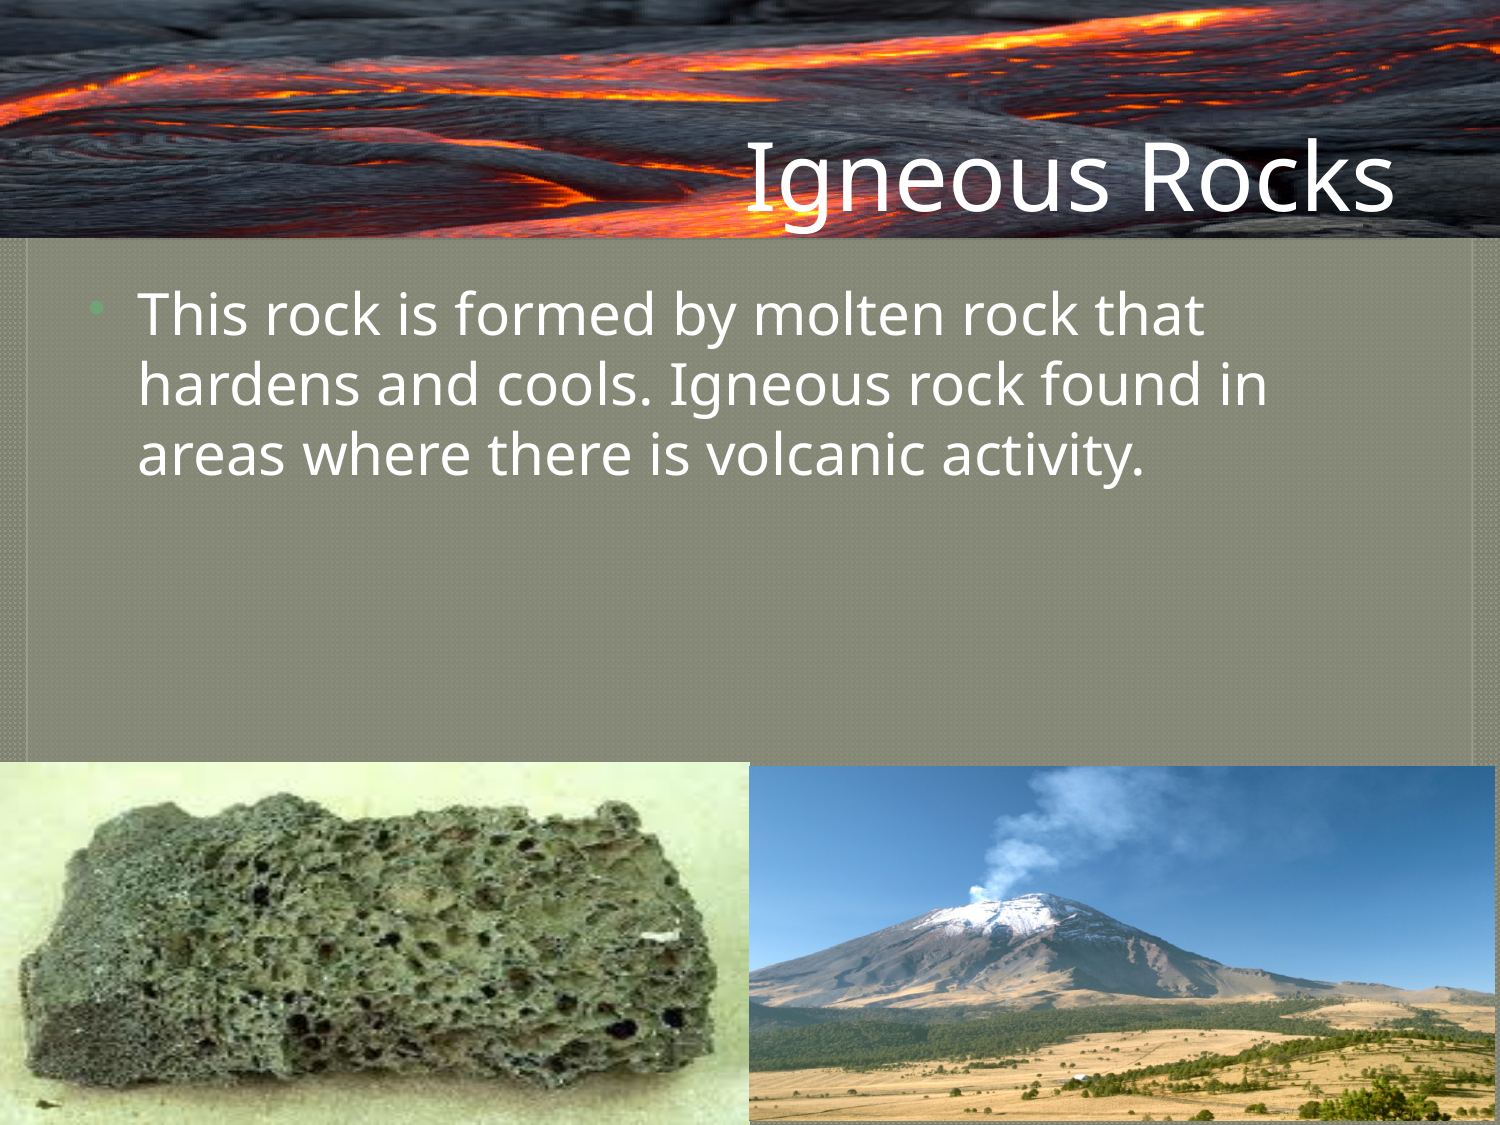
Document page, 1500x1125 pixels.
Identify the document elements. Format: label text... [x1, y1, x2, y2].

list This rock is formed by molten rock that hardens and cools. Igneous rock found in areas where there is volcanic activity. [75, 270, 1425, 765]
picture [0, 0, 1500, 238]
picture [0, 762, 1495, 1125]
